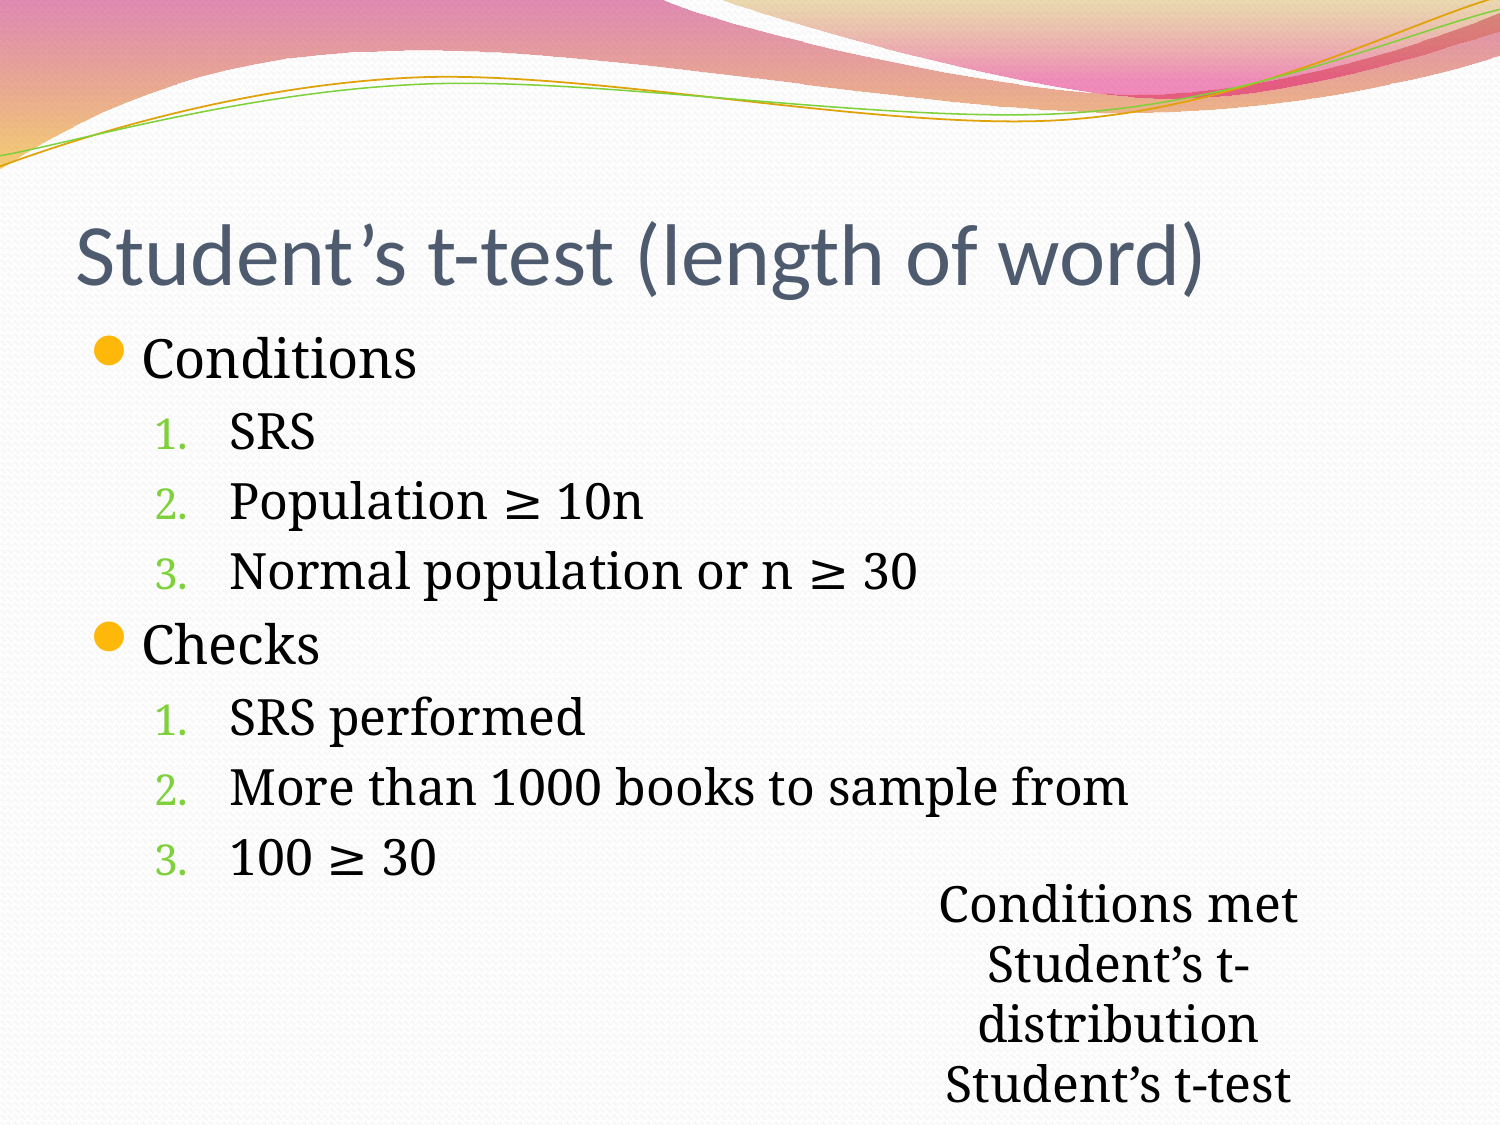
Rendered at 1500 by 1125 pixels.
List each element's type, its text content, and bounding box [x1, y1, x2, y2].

text_box Conditions met Student’s t-distribution Student’s t-test [849, 865, 1388, 1121]
list Conditions SRS Population ≥ 10n Normal population or n ≥ 30 Checks SRS performed More than 1000 books to sample from 100 ≥ 30 [75, 317, 1425, 1038]
title Student’s t-test (length of word) [75, 115, 1425, 303]
